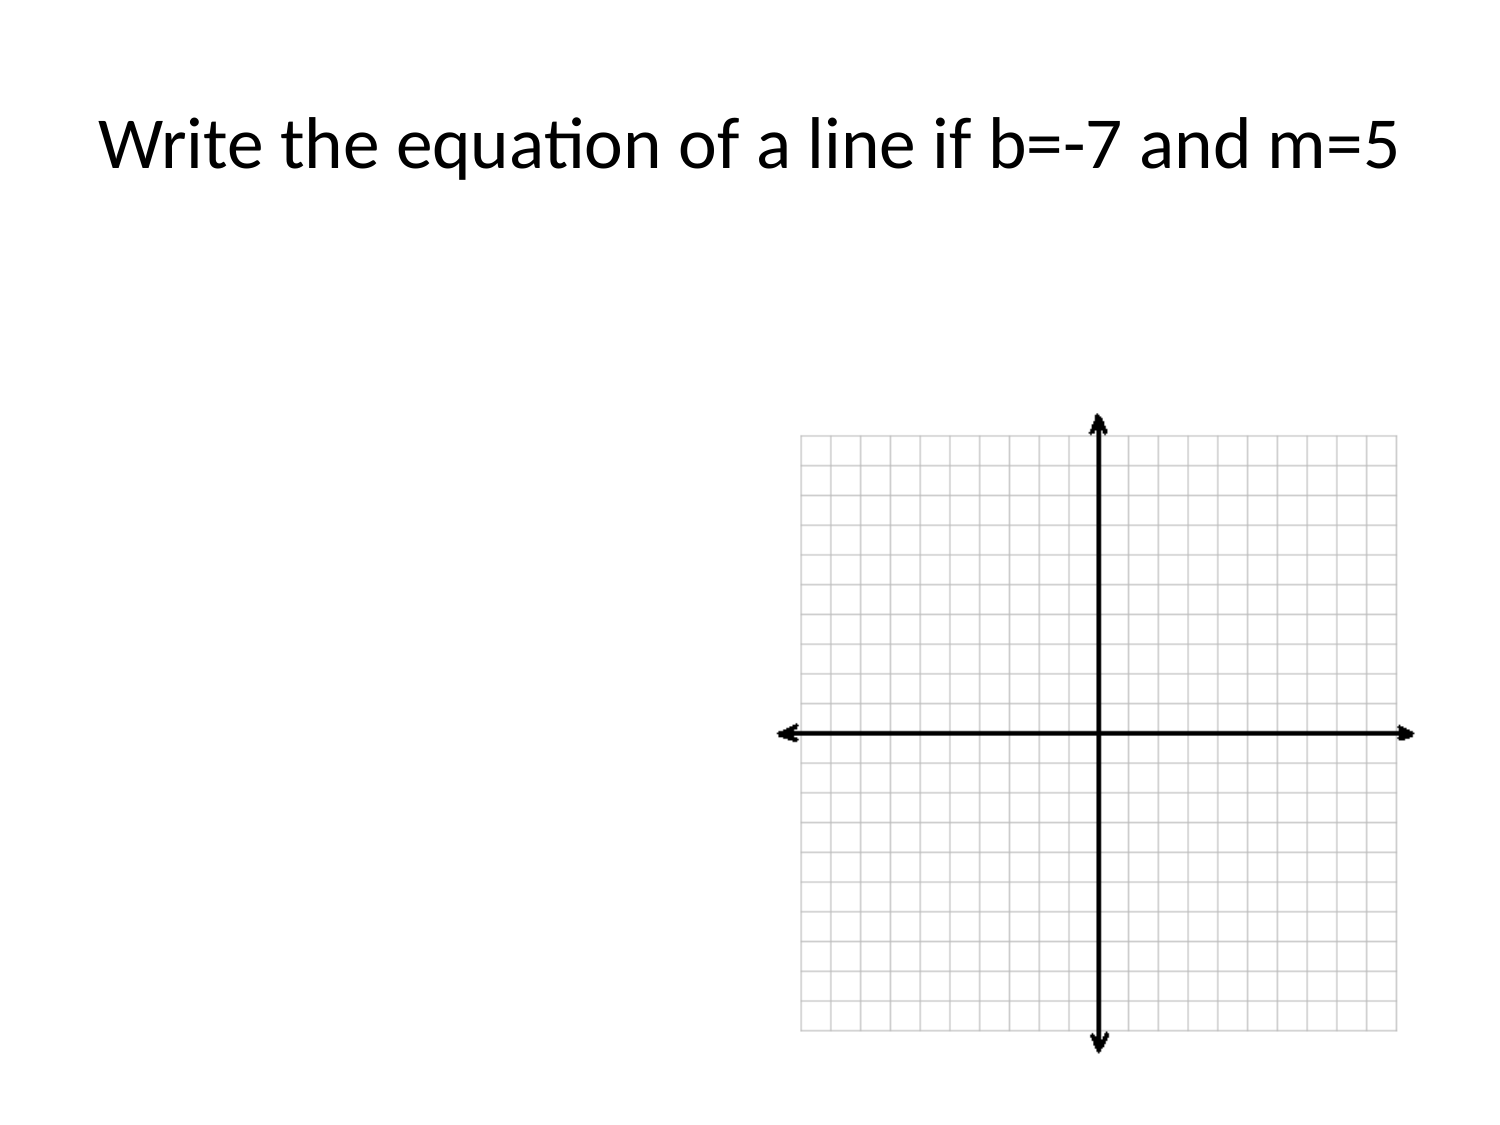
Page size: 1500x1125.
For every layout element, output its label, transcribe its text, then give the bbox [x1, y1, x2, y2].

title Write the equation of a line if b=-7 and m=5 [75, 45, 1425, 233]
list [774, 412, 1421, 1060]
